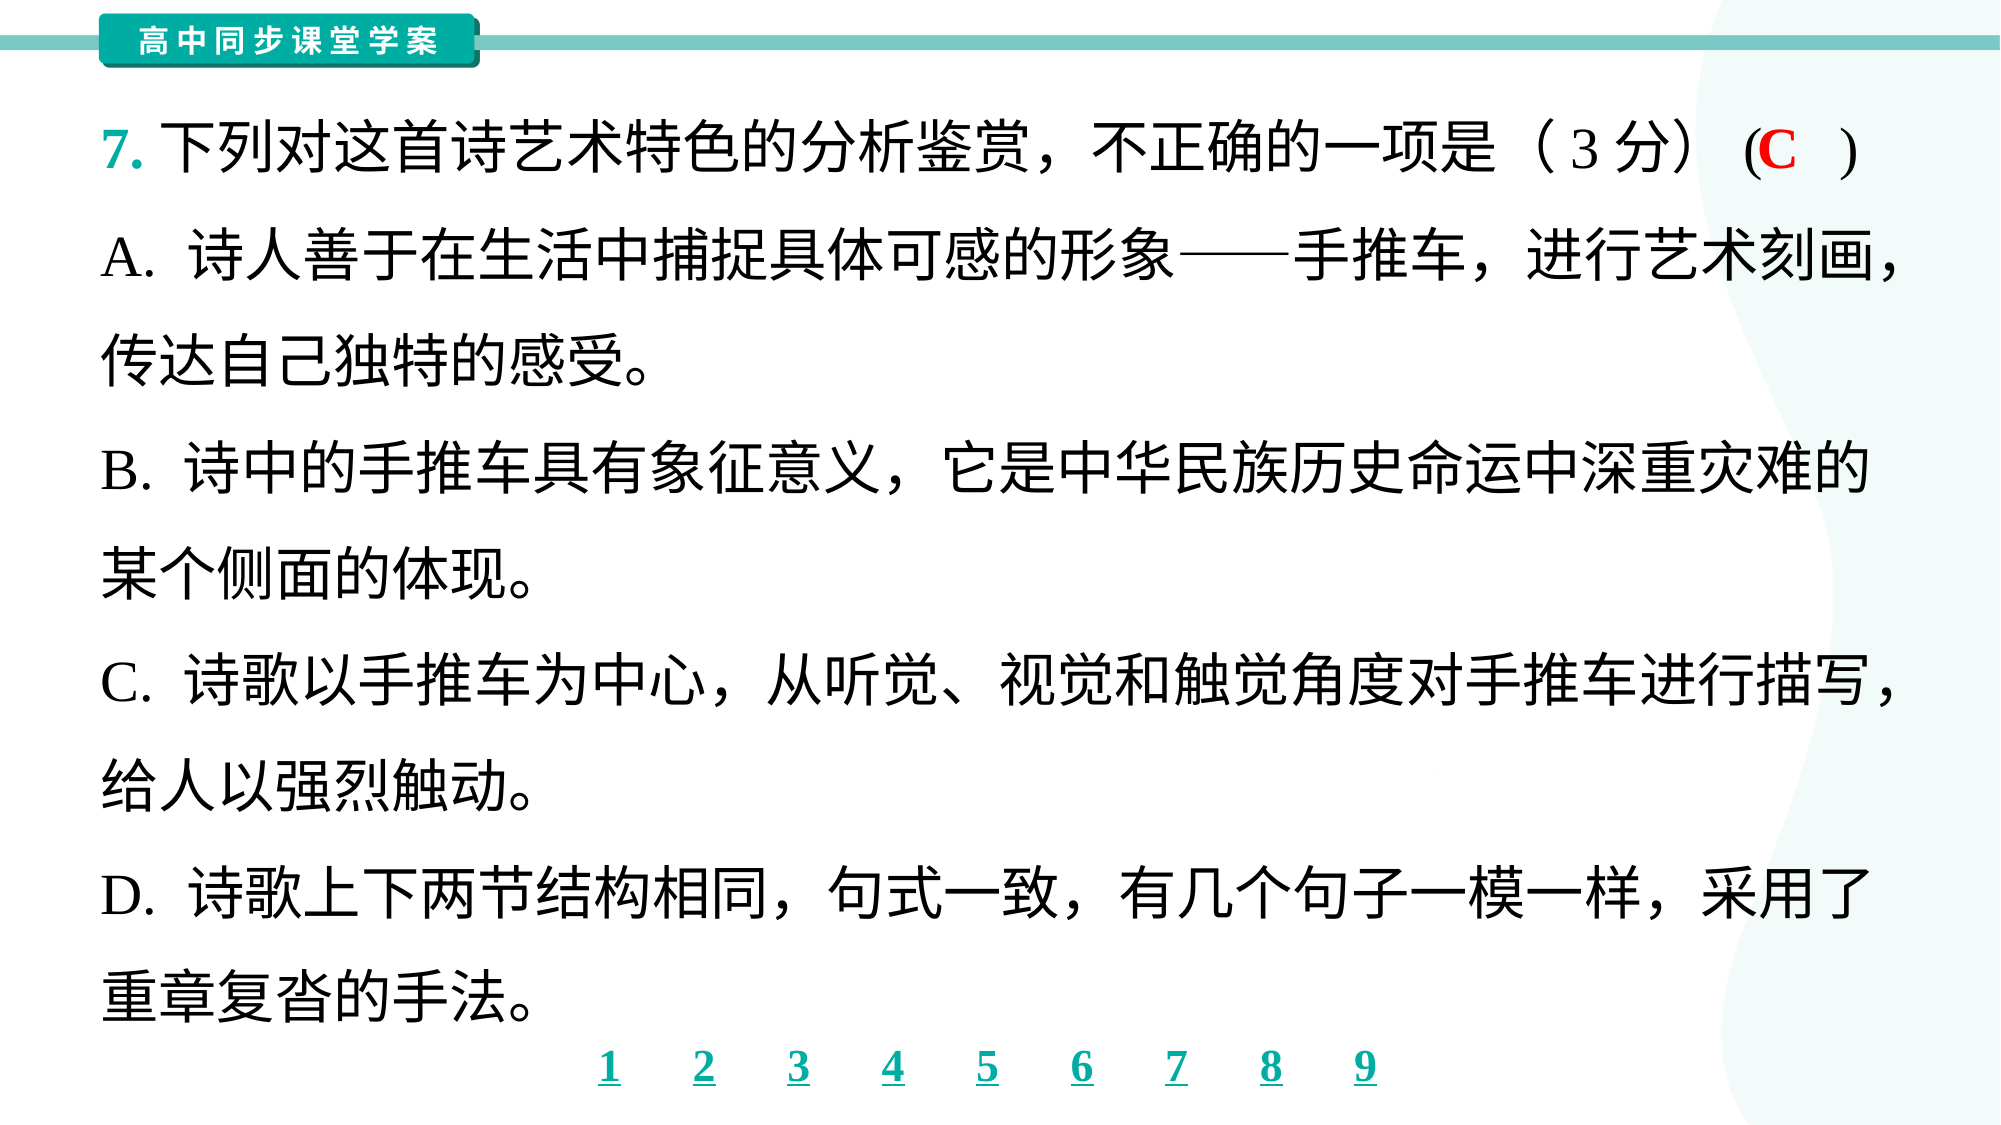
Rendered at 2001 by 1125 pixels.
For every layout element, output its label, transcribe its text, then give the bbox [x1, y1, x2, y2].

text_box 7.下列对这首诗艺术特色的分析鉴赏，不正确的一项是（3分）( ) [1821, 76, 1899, 169]
text_box A. 诗人善于在生活中捕捉具体可感的形象——手推车，进行艺术刻画， 传达自己独特的感受。 B. 诗中的手推车具有象征意义，它是中华民族历史命运中深重灾难的 某个侧面的体现。 C. 诗歌以手推车为中心，从听觉、视觉和触觉角度对手推车进行描写， 给人以强烈触动。 D. 诗歌上下两节结构相同，句式一致，有几个句子一模一样，采用了 重章复沓的手法。 [100, 182, 1899, 1019]
text_box C [1735, 75, 1821, 169]
text_box 7.下列对这首诗艺术特色的分析鉴赏，不正确的一项是（3分）( ) [100, 76, 1735, 169]
picture [0, 0, 2000, 1125]
